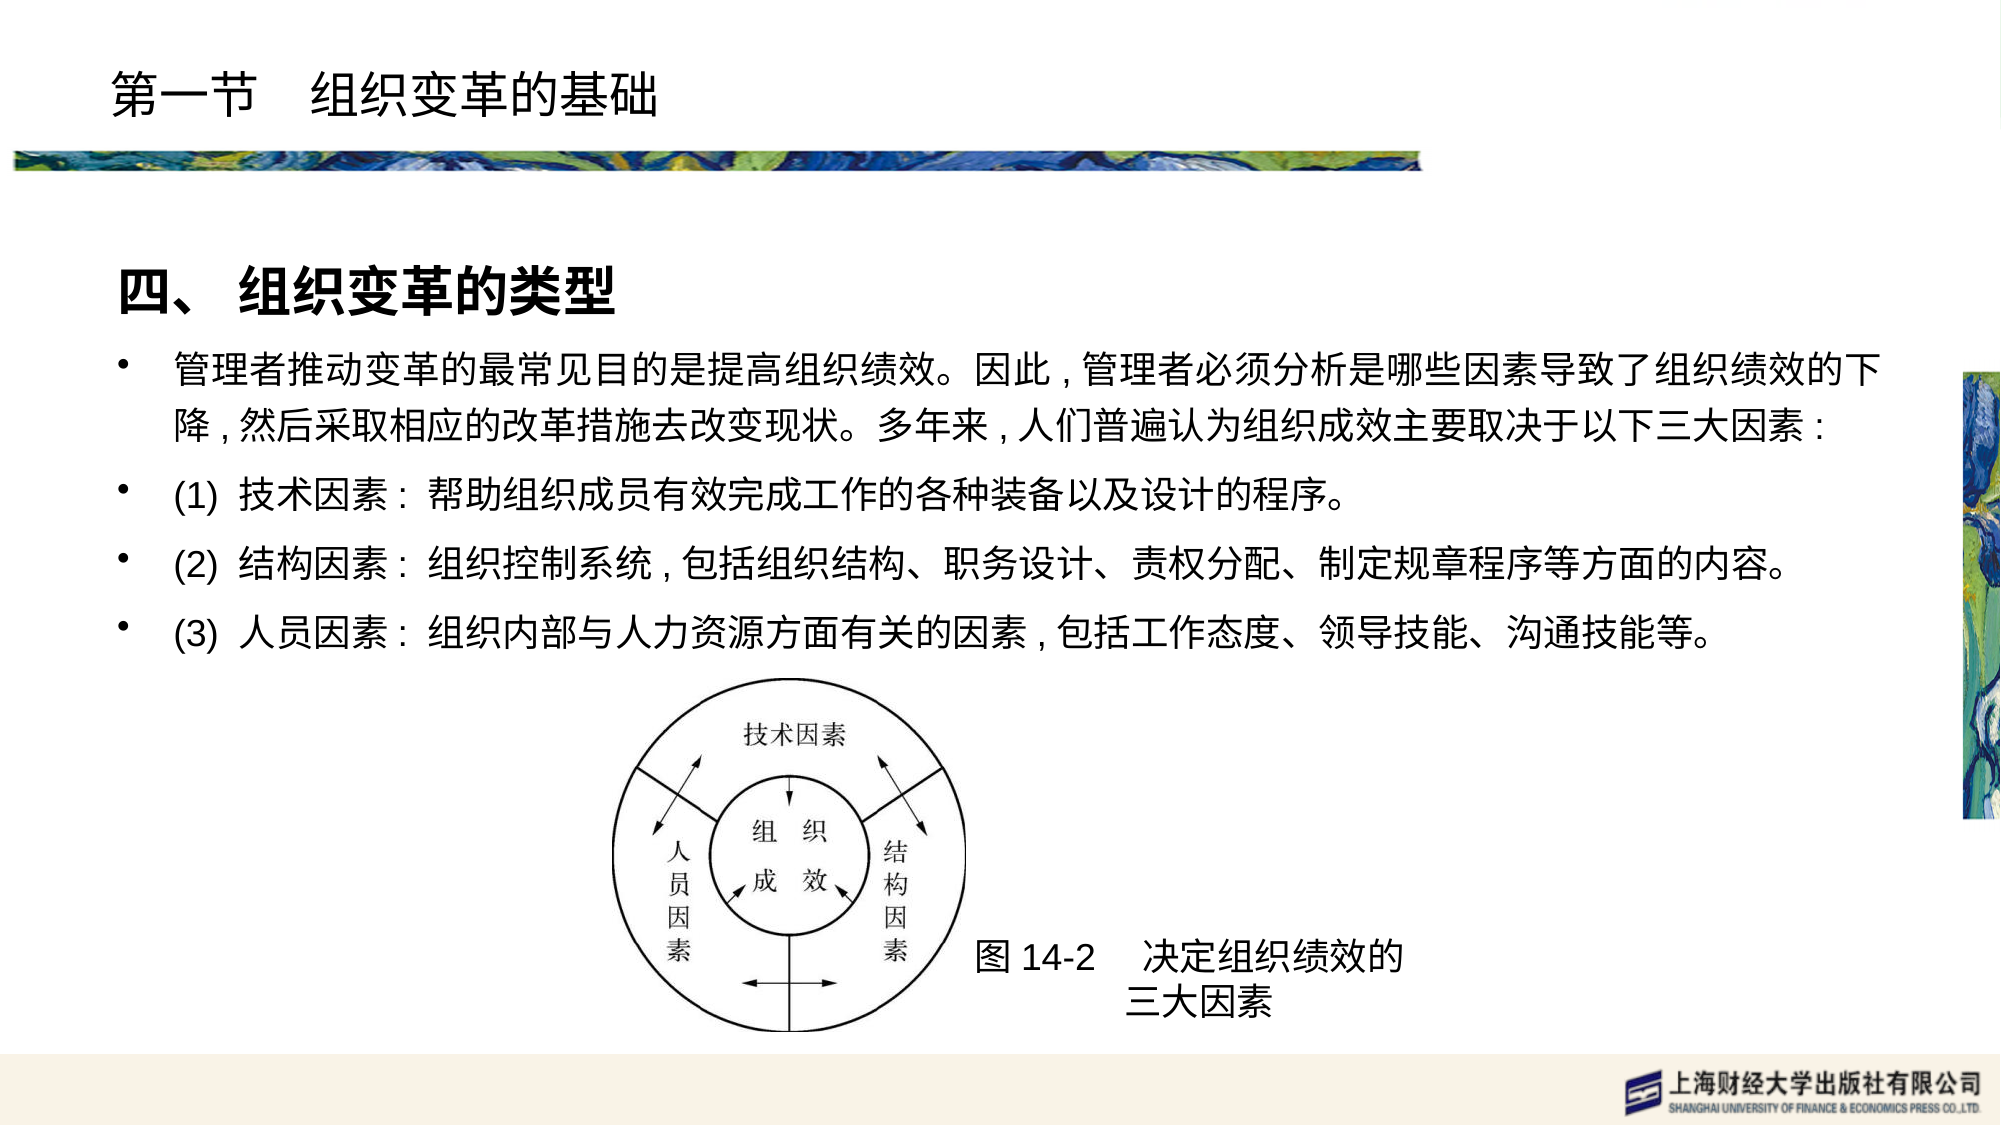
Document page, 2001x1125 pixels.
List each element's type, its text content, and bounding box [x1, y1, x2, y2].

picture [0, 0, 2001, 1125]
text_box 图14-2 决定组织绩效的 三大因素 [966, 925, 1451, 1031]
list 四、 组织变革的类型 管理者推动变革的最常见目的是提高组织绩效。因此,管理者必须分析是哪些因素导致了组织绩效的下降,然后采取相应的改革措施去改变现状。多年来,人们普遍认为组织成效主要取决于以下三大因素: (1) 技术因素: 帮助组织成员有效完成工作的各种装备以及设计的程序。 (2) 结构因素: 组织控制系统,包括组织结构、职务设计、责权分配、制定规章程序等方面的内容。 (3) 人员因素: 组织内部与人力资源方面有关的因素,包括工作态度、领导技能、沟通技能等。 [102, 233, 1898, 1032]
title 第一节 组织变革的基础 [94, 42, 1451, 146]
